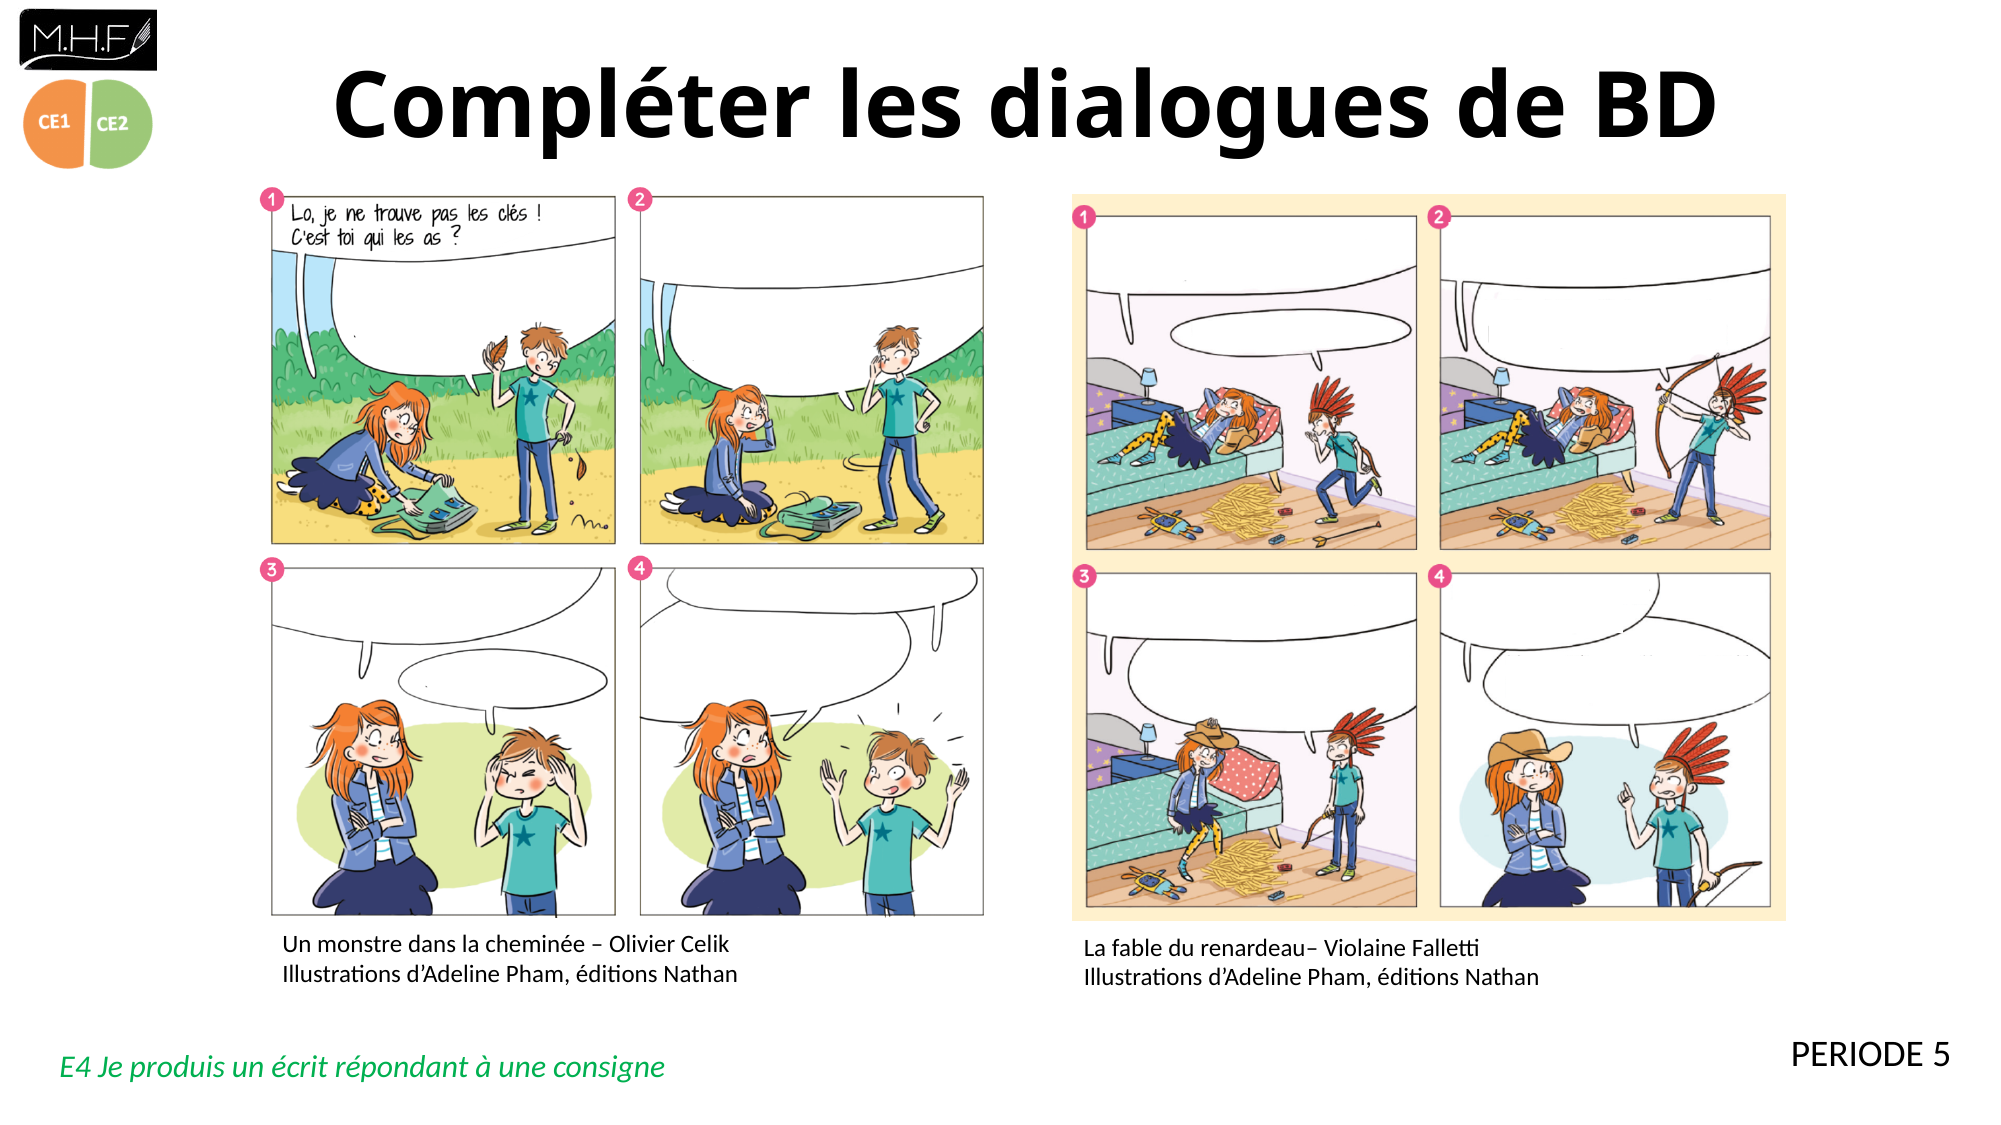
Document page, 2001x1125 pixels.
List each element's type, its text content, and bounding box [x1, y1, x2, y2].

picture [253, 182, 984, 918]
text_box La fable du renardeau– Violaine Falletti Illustrations d’Adeline Pham, éditions Nathan [1068, 923, 1786, 999]
picture [1, 7, 177, 207]
text_box PERIODE 5 [1362, 1021, 1967, 1082]
title Compléter les dialogues de BD [316, 0, 1863, 218]
text_box Un monstre dans la cheminée – Olivier Celik Illustrations d’Adeline Pham, éditions Nathan [267, 920, 984, 995]
picture [1070, 194, 1786, 921]
text_box E4 Je produis un écrit répondant à une consigne [44, 1038, 1346, 1092]
